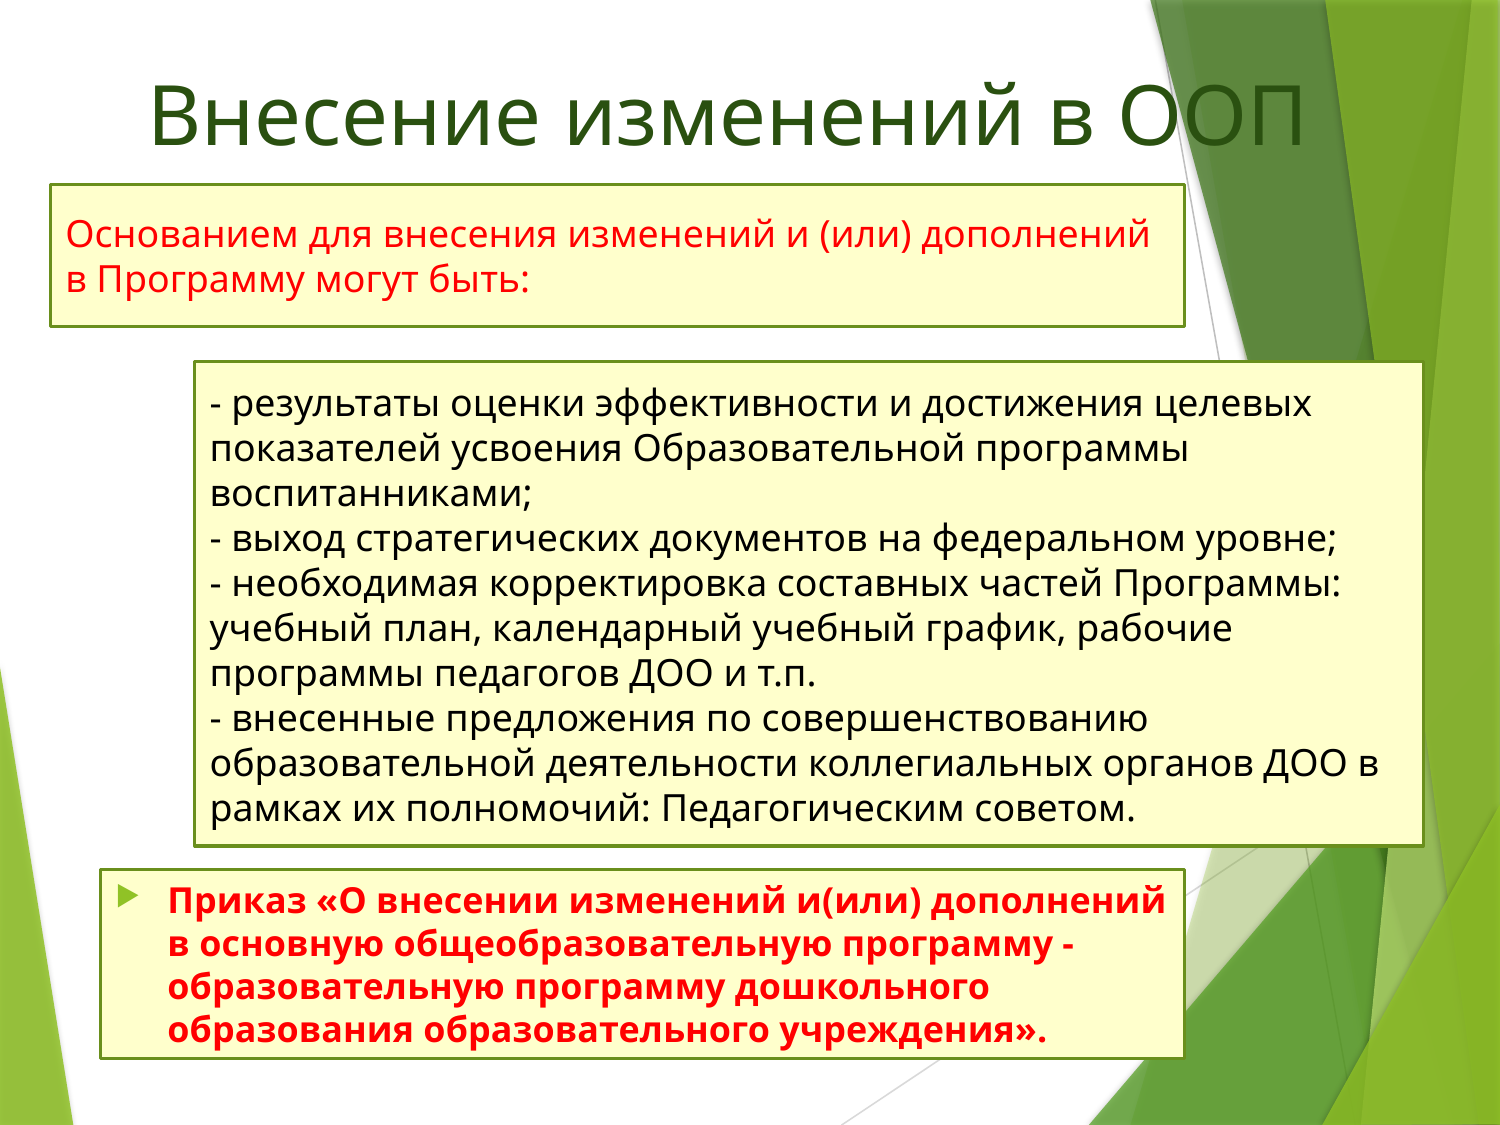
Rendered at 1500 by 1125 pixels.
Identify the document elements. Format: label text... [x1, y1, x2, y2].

text_box Основанием для внесения изменений и (или) дополнений в Программу могут быть: [49, 183, 1186, 328]
text_box - результаты оценки эффективности и достижения целевых показателей усвоения Образовательной программы воспитанниками; - выход стратегических документов на федеральном уровне; - необходимая корректировка составных частей Программы: учебный план, календарный учебный график, рабочие программы педагогов ДОО и т.п. - внесенные предложения по совершенствованию образовательной деятельности коллегиальных органов ДОО в рамках их полномочий: Педагогическим советом. [193, 360, 1425, 848]
list Приказ «О внесении изменений и(или) дополнений в основную общеобразовательную программу - образовательную программу дошкольного образования образовательного учреждения». [99, 868, 1186, 1060]
title Внесение изменений в ООП [53, 54, 1404, 197]
